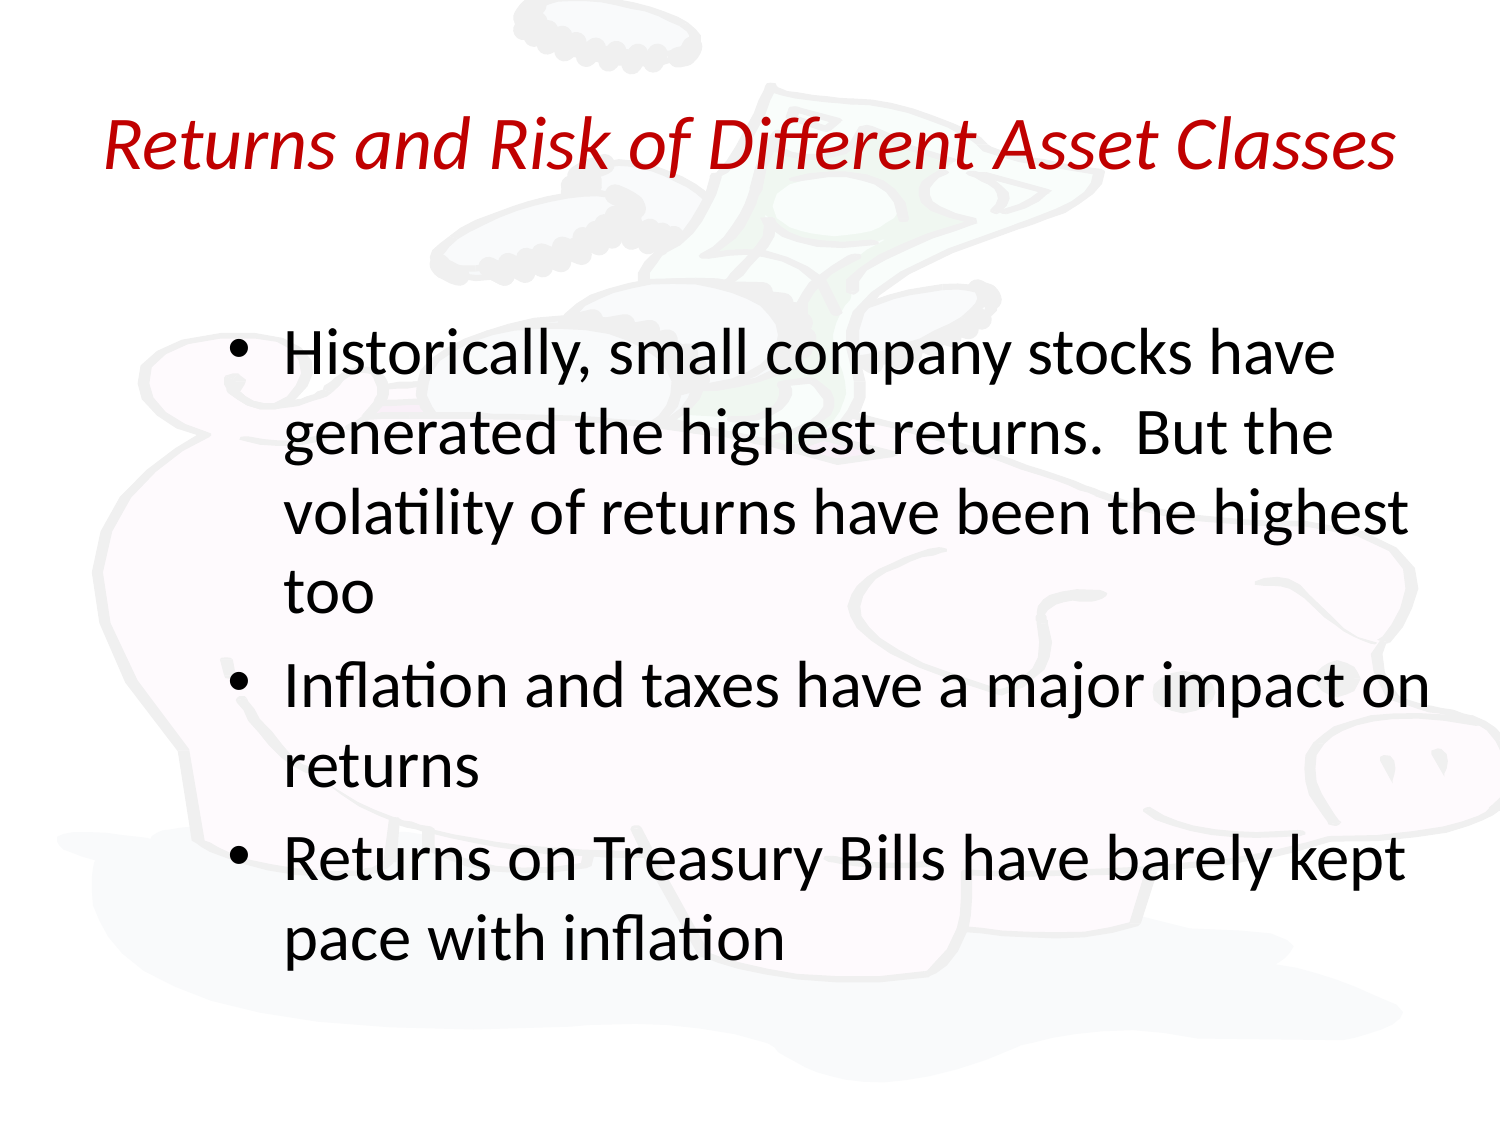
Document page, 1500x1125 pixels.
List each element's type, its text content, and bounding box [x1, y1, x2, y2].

list Historically, small company stocks have generated the highest returns. But the volatility of returns have been the highest too Inflation and taxes have a major impact on returns Returns on Treasury Bills have barely kept pace with inflation [212, 299, 1475, 1013]
title Returns and Risk of Different Asset Classes [75, 45, 1425, 233]
